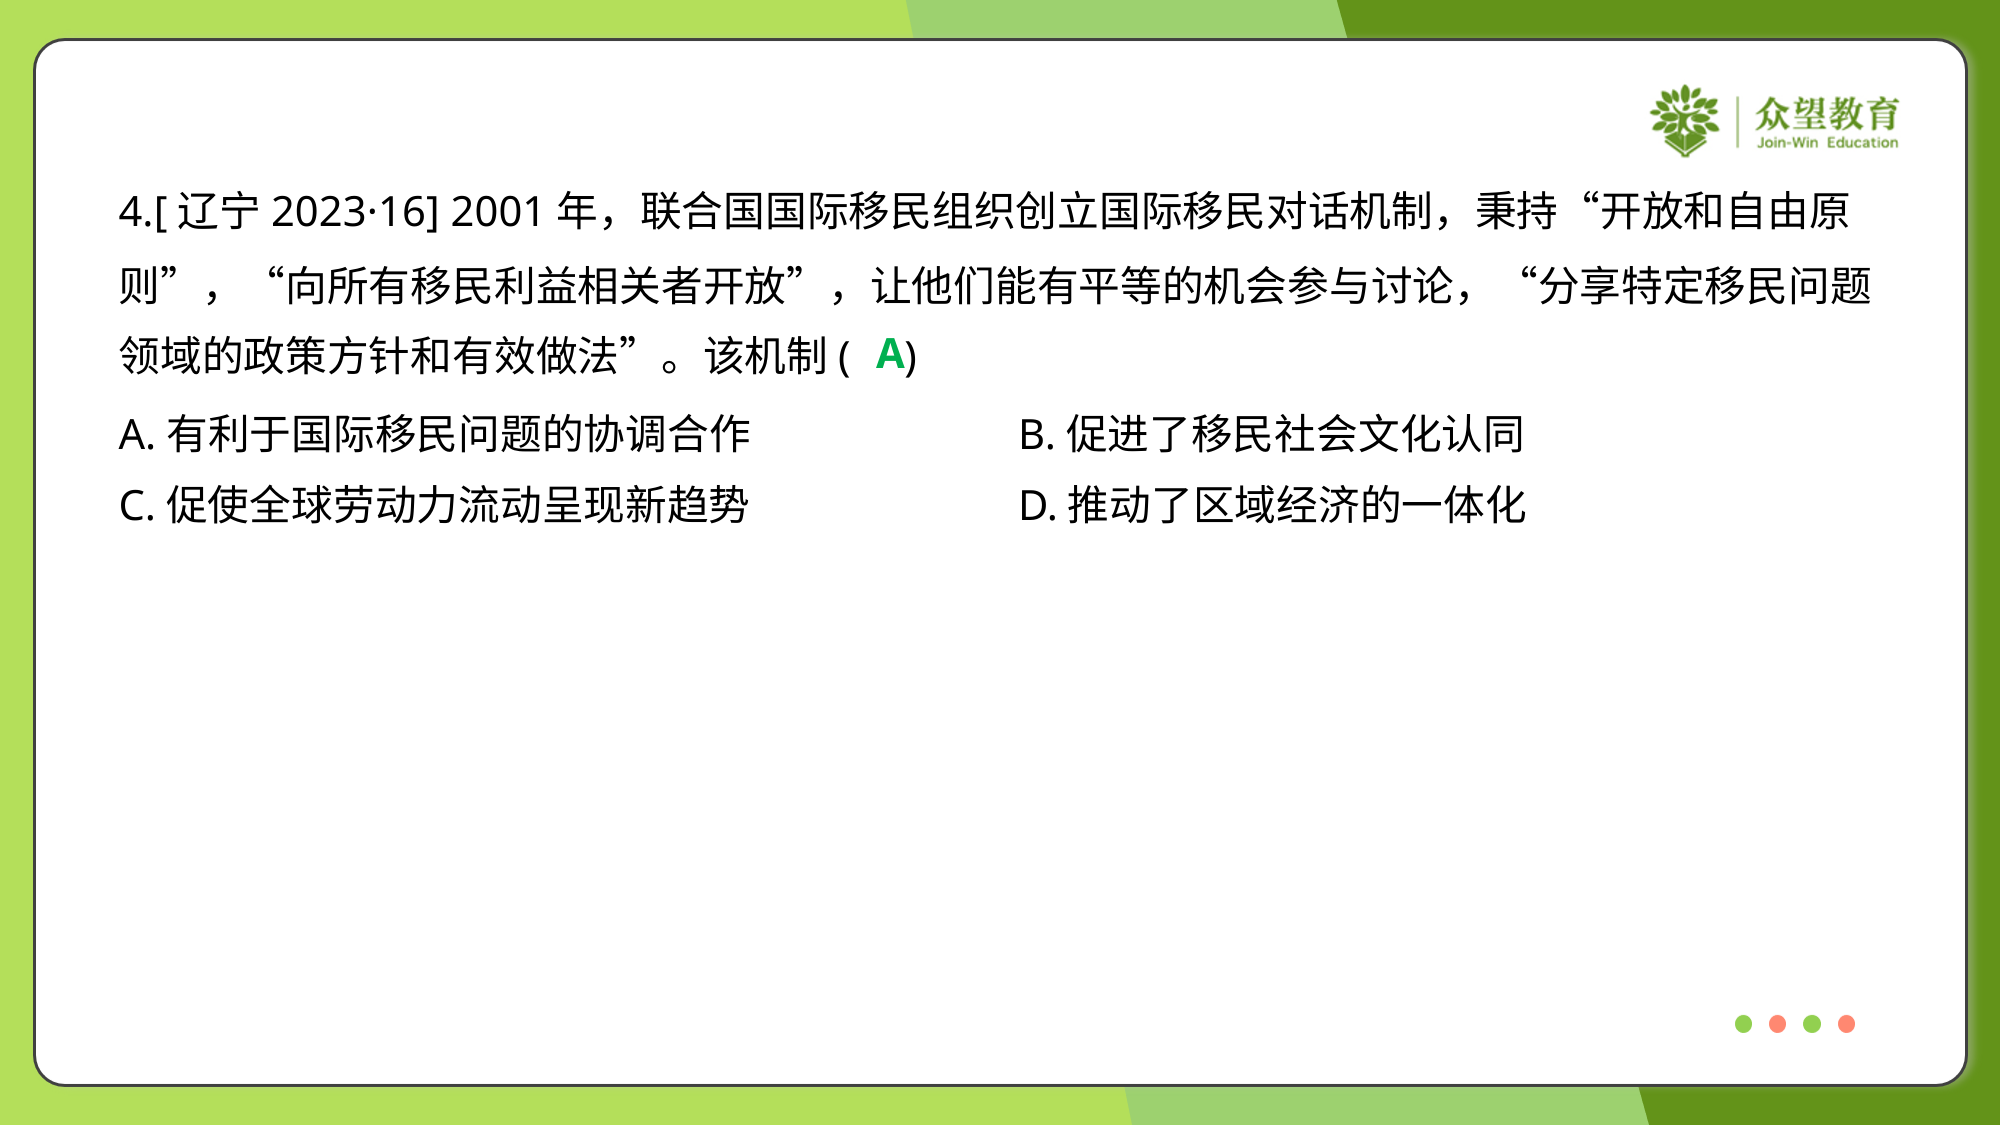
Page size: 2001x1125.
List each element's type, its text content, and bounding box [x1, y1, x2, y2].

text_box A [859, 306, 922, 371]
text_box A.有利于国际移民问题的协调合作 B.促进了移民社会文化认同 C.促使全球劳动力流动呈现新趋势 D.推动了区域经济的一体化 [118, 382, 1883, 522]
text_box 4.[辽宁2023·16] 2001年，联合国国际移民组织创立国际移民对话机制，秉持“开放和自由原 则”，“向所有移民利益相关者开放”，让他们能有平等的机会参与讨论，“分享特定移民问题 领域的政策方针和有效做法”。该机制( ) [118, 159, 1883, 373]
picture [0, 0, 2000, 1125]
